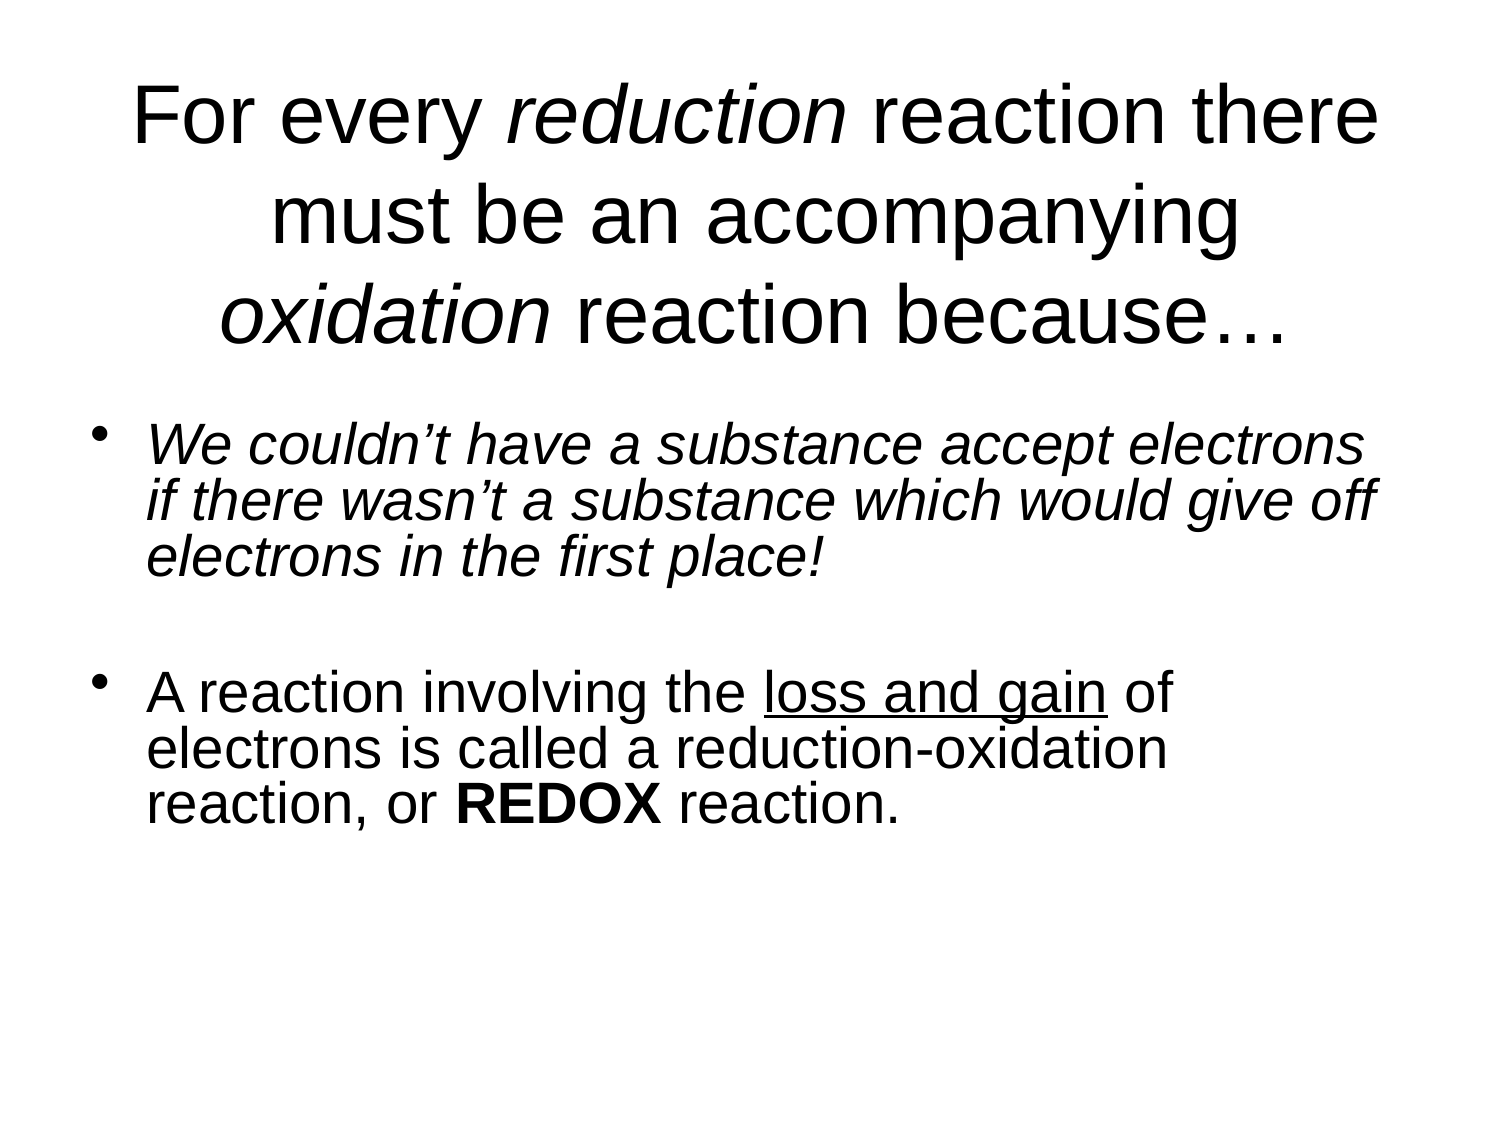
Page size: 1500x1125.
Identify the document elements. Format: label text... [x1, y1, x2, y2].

list We couldn’t have a substance accept electrons if there wasn’t a substance which would give off electrons in the first place! A reaction involving the loss and gain of electrons is called a reduction-oxidation reaction, or REDOX reaction. [74, 412, 1426, 1006]
title For every reduction reaction there must be an accompanying oxidation reaction because… [87, 44, 1426, 376]
